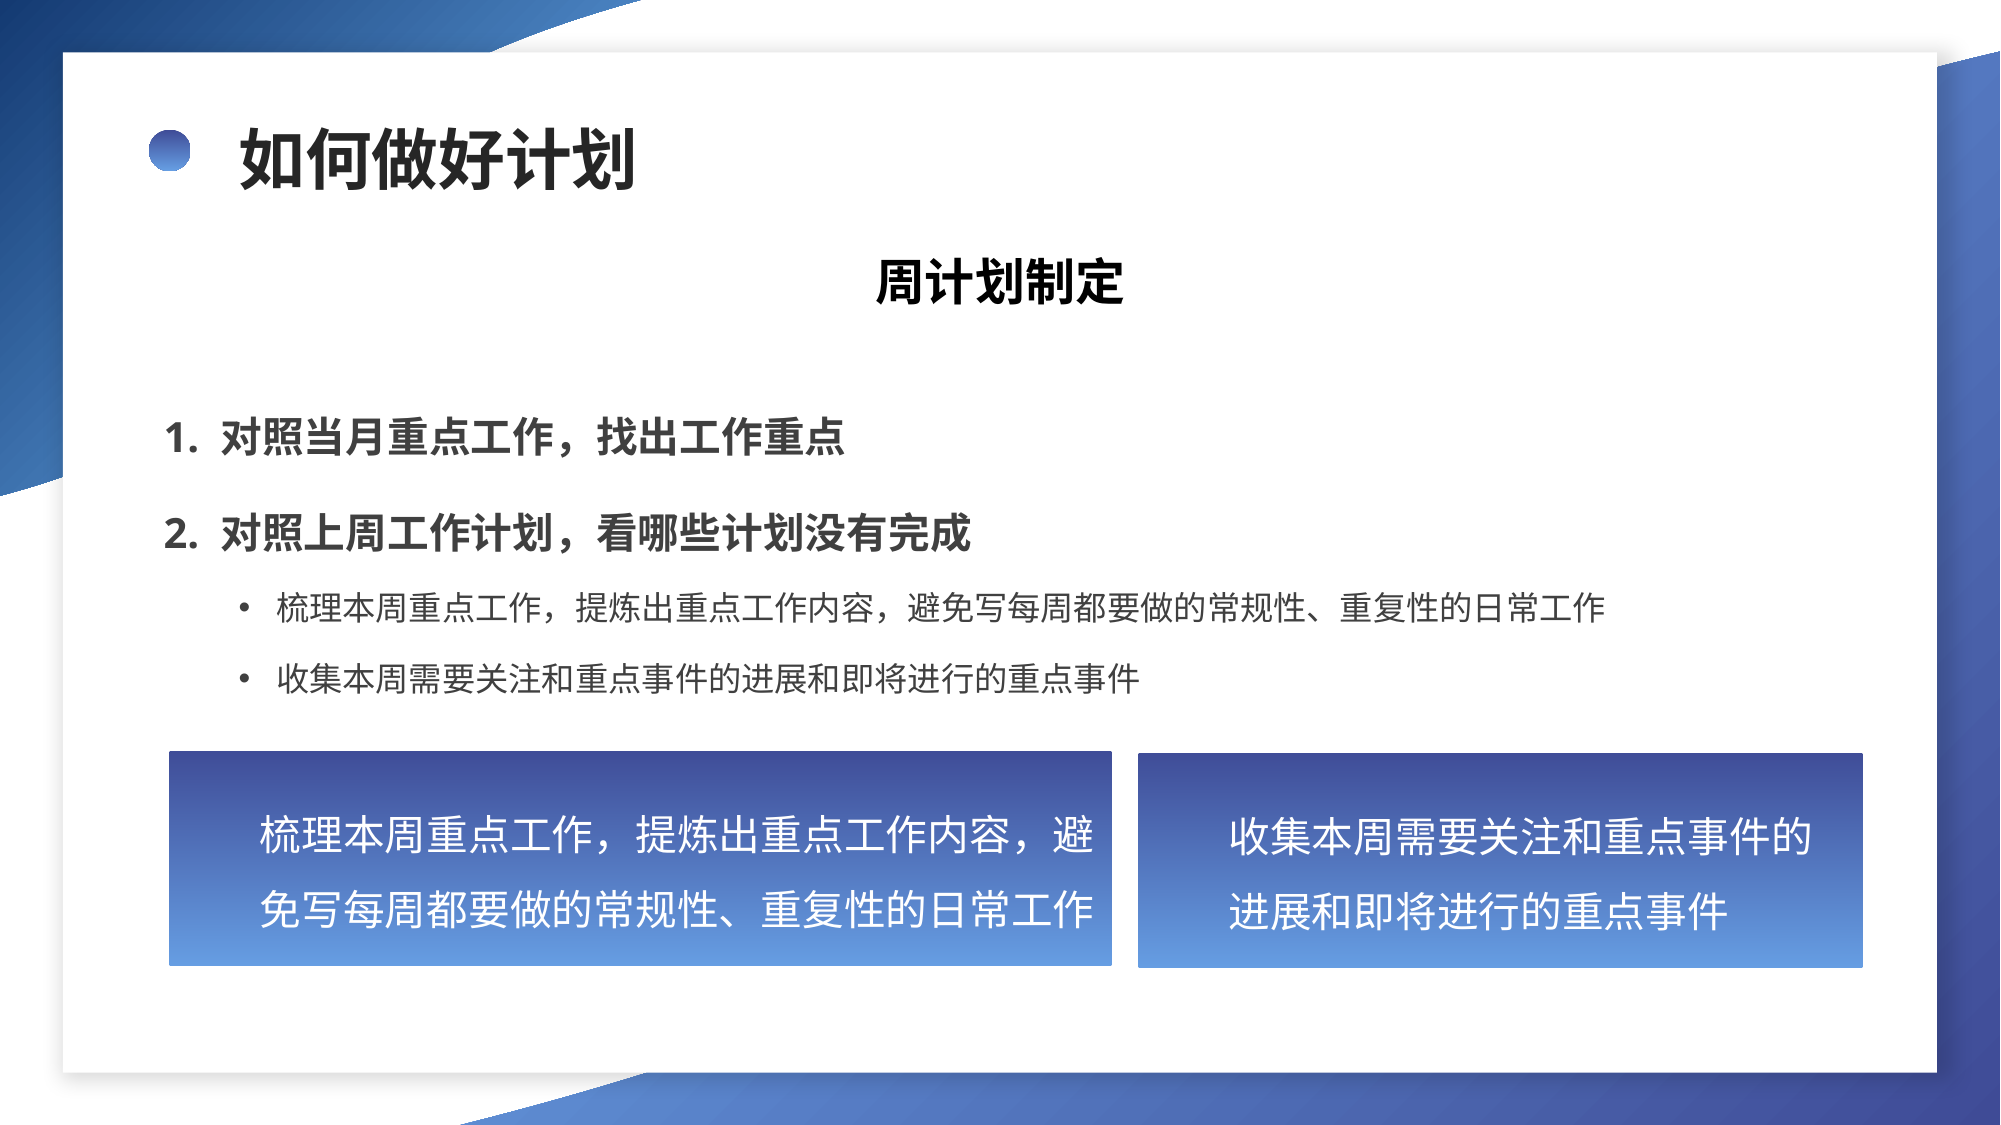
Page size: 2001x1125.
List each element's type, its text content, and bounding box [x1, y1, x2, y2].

text_box [62, 51, 1938, 1074]
text_box [147, 128, 192, 173]
text_box 周计划制定 [534, 235, 1466, 333]
text_box 如何做好计划 [223, 109, 772, 189]
text_box 梳理本周重点工作，提炼出重点工作内容，避免写每周都要做的常规性、重复性的日常工作 [169, 751, 1112, 966]
text_box [0, 0, 642, 497]
text_box 1. 对照当月重点工作，找出工作重点 2. 对照上周工作计划，看哪些计划没有完成 梳理本周重点工作，提炼出重点工作内容，避免写每周都要做的常规性、重复性的日常工作 收集本周需要关注和重点事件的进展和即将进行的重点事件 [148, 352, 1678, 732]
text_box 收集本周需要关注和重点事件的进展和即将进行的重点事件 [1138, 753, 1863, 968]
text_box [456, 50, 2000, 1125]
